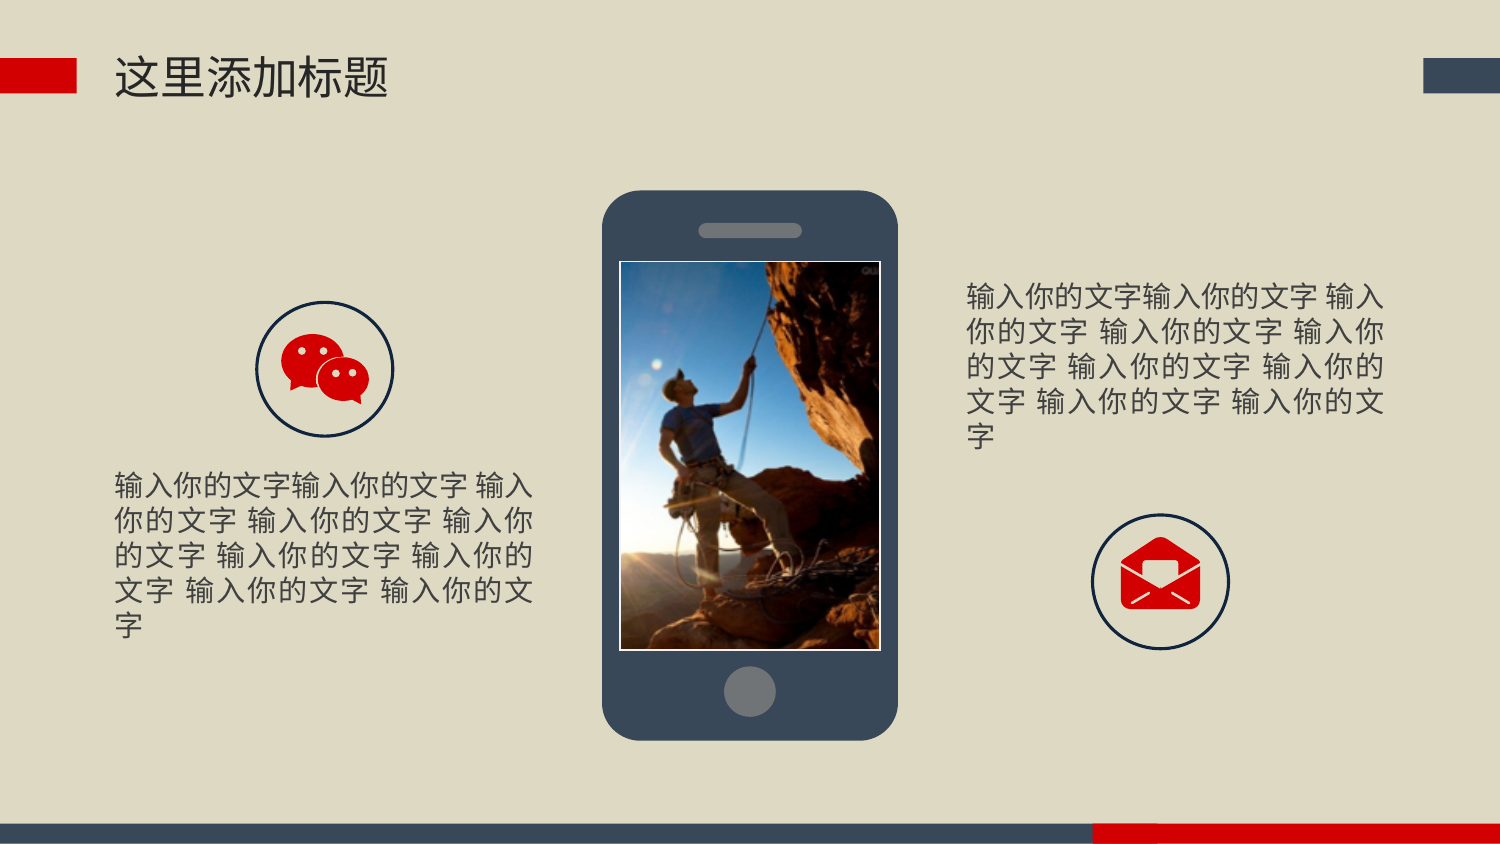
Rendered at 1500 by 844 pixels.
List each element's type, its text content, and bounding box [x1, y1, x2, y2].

text_box [1090, 821, 1500, 844]
text_box 输入你的文字输入你的文字 输入你的文字 输入你的文字 输入你的文字 输入你的文字 输入你的文字 输入你的文字 输入你的文字 [951, 270, 1400, 461]
text_box [1118, 535, 1203, 612]
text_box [280, 333, 370, 405]
text_box 输入你的文字输入你的文字 输入你的文字 输入你的文字 输入你的文字 输入你的文字 输入你的文字 输入你的文字 输入你的文字 [100, 459, 550, 650]
text_box [1421, 56, 1500, 96]
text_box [601, 190, 899, 741]
text_box [0, 821, 1090, 844]
text_box [1090, 512, 1231, 651]
text_box 这里添加标题 [100, 41, 467, 112]
text_box [0, 56, 79, 96]
text_box [254, 300, 395, 439]
